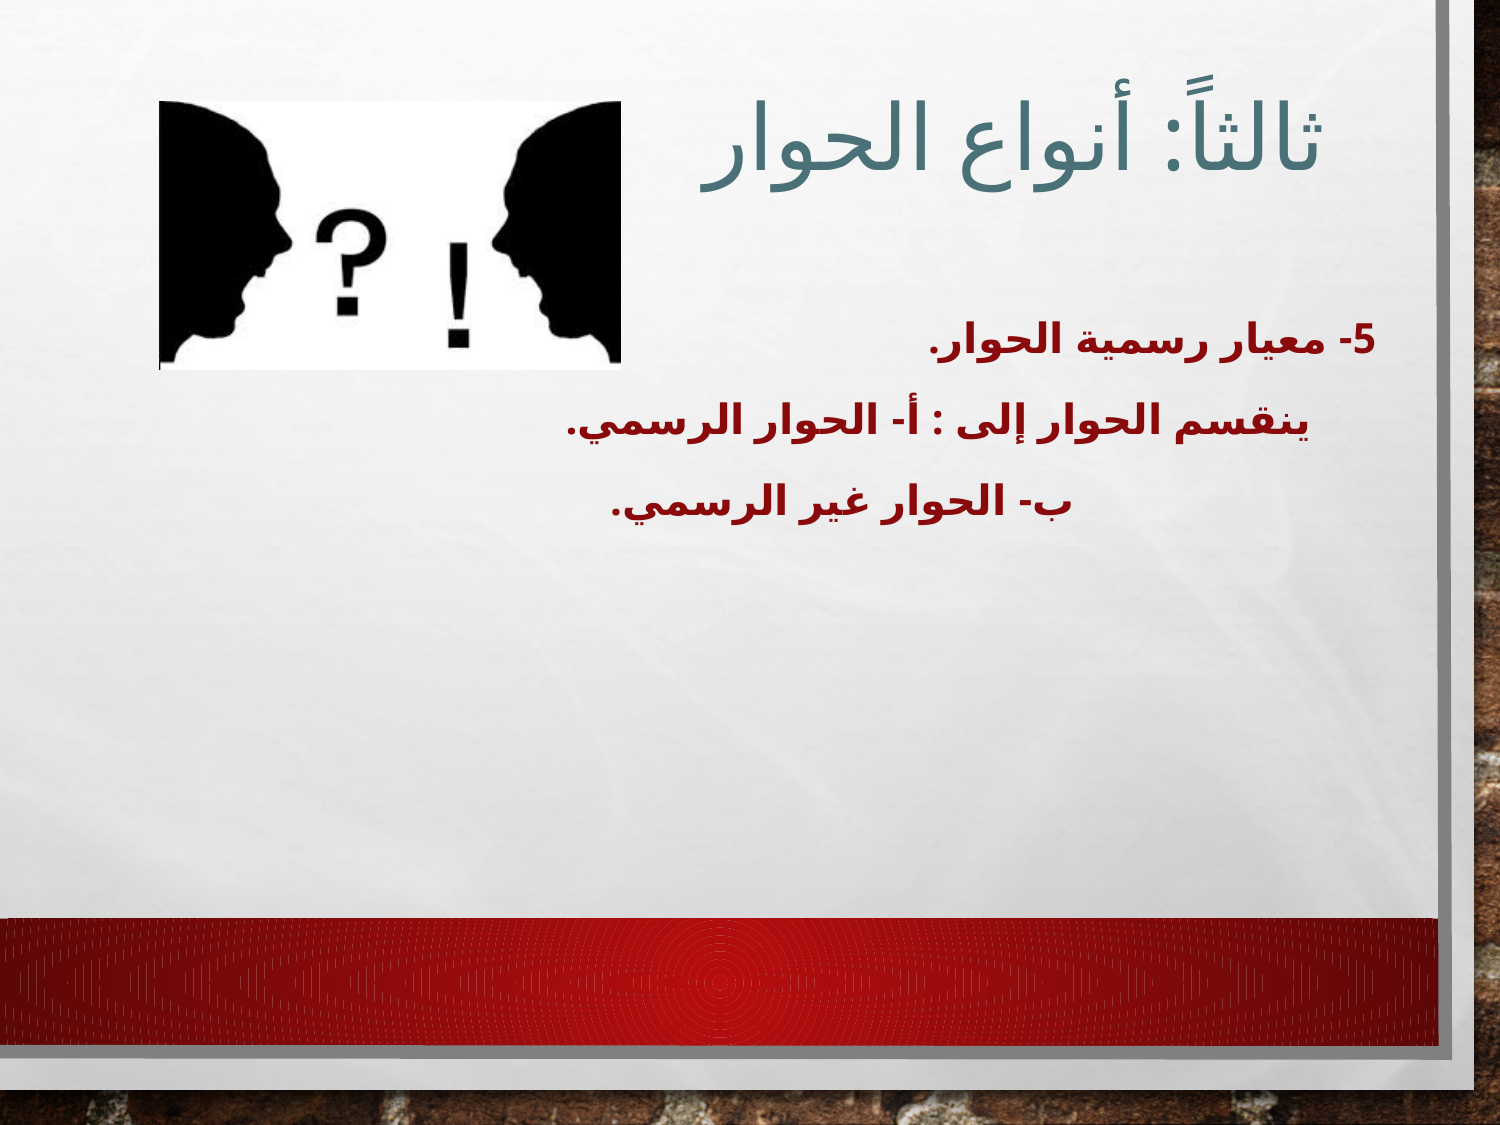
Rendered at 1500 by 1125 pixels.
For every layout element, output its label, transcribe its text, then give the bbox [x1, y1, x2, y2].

list 5- معيار رسمية الحوار. ينقسم الحوار إلى : أ- الحوار الرسمي. ب- الحوار غير الرسمي. [112, 141, 1391, 685]
picture [159, 101, 621, 370]
title ثالثاً: أنواع الحوار [84, 46, 1364, 236]
picture [0, 0, 1500, 1125]
